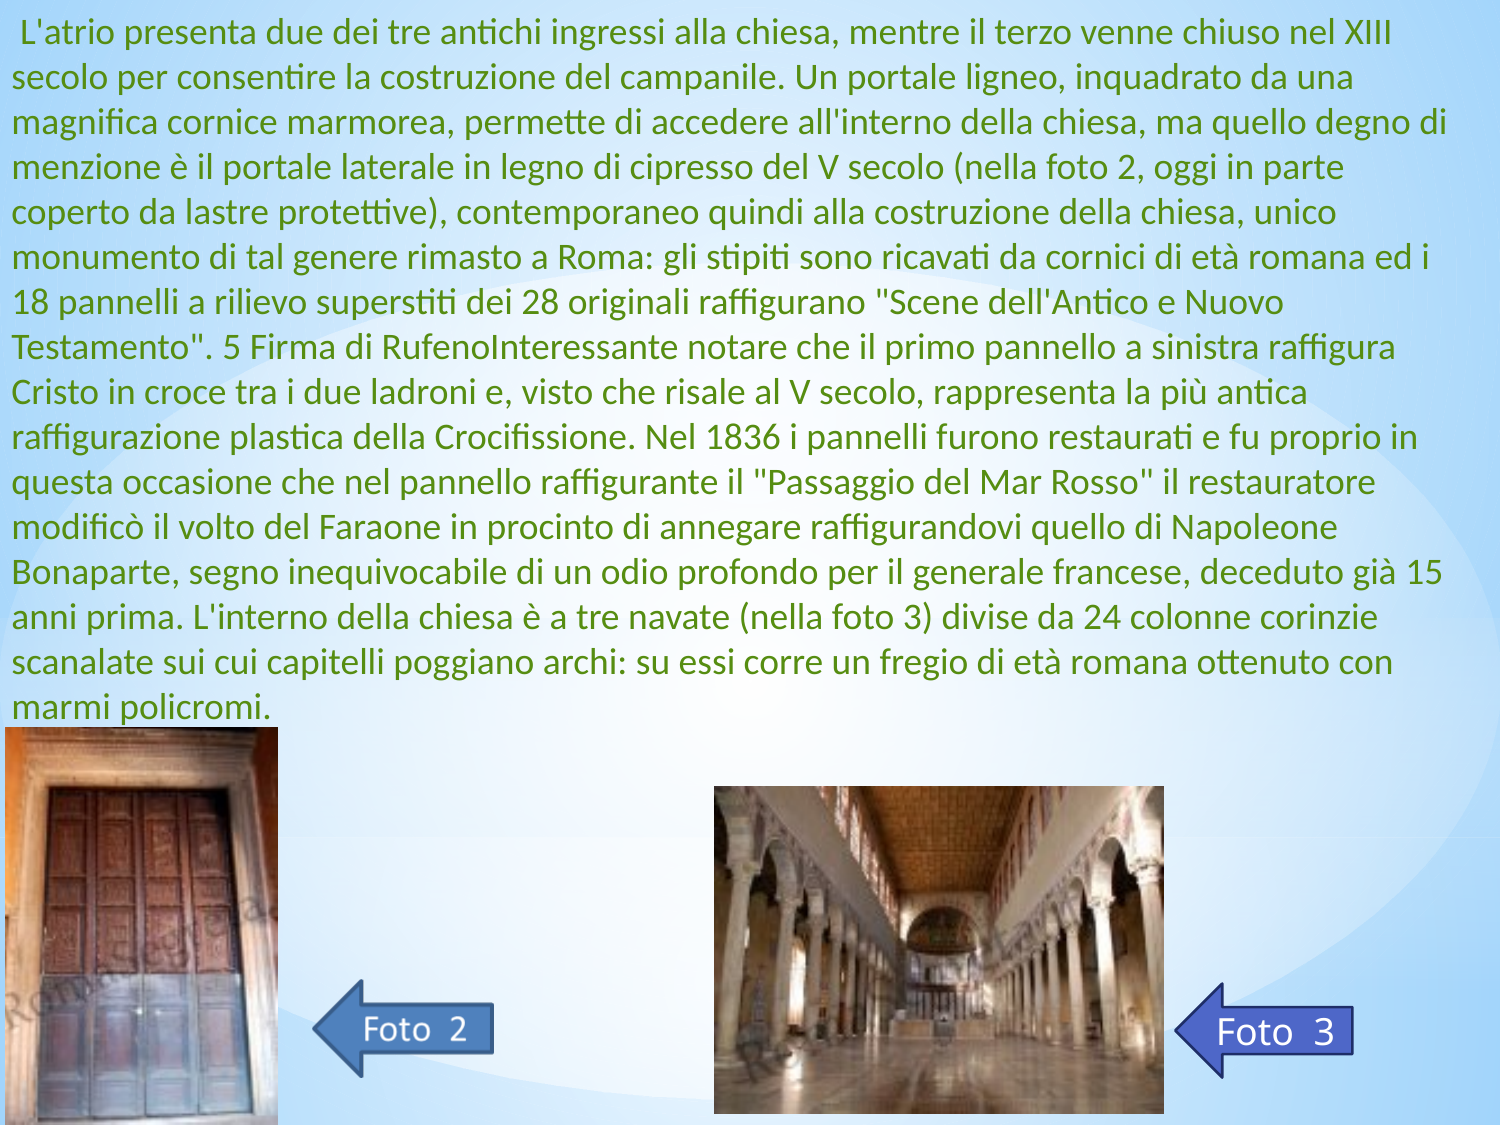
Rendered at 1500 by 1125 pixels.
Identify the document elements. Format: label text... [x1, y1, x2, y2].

picture [312, 979, 501, 1078]
picture [5, 726, 278, 1125]
text_box Foto 3 [1174, 982, 1354, 1079]
text_box L'atrio presenta due dei tre antichi ingressi alla chiesa, mentre il terzo venne chiuso nel XIII secolo per consentire la costruzione del campanile. Un portale ligneo, inquadrato da una magnifica cornice marmorea, permette di accedere all'interno della chiesa, ma quello degno di menzione è il portale laterale in legno di cipresso del V secolo (nella foto 2, oggi in parte coperto da lastre protettive), contemporaneo quindi alla costruzione della chiesa, unico monumento di tal genere rimasto a Roma: gli stipiti sono ricavati da cornici di età romana ed i 18 pannelli a rilievo superstiti dei 28 originali raffigurano "Scene dell'Antico e Nuovo Testamento". 5 Firma di RufenoInteressante notare che il primo pannello a sinistra raffigura Cristo in croce tra i due ladroni e, visto che risale al V secolo, rappresenta la più antica raffigurazione plastica della Crocifissione. Nel 1836 i pannelli furono restaurati e fu proprio in questa occasione che nel pannello raffigurante il "Passaggio del Mar Rosso" il restauratore modificò il volto del Faraone in procinto di annegare raffigurandovi quello di Napoleone Bonaparte, segno inequivocabile di un odio profondo per il generale francese, deceduto già 15 anni prima. L'interno della chiesa è a tre navate (nella foto 3) divise da 24 colonne corinzie scanalate sui cui capitelli poggiano archi: su essi corre un fregio di età romana ottenuto con marmi policromi. [0, 0, 1480, 735]
picture [714, 786, 1164, 1115]
